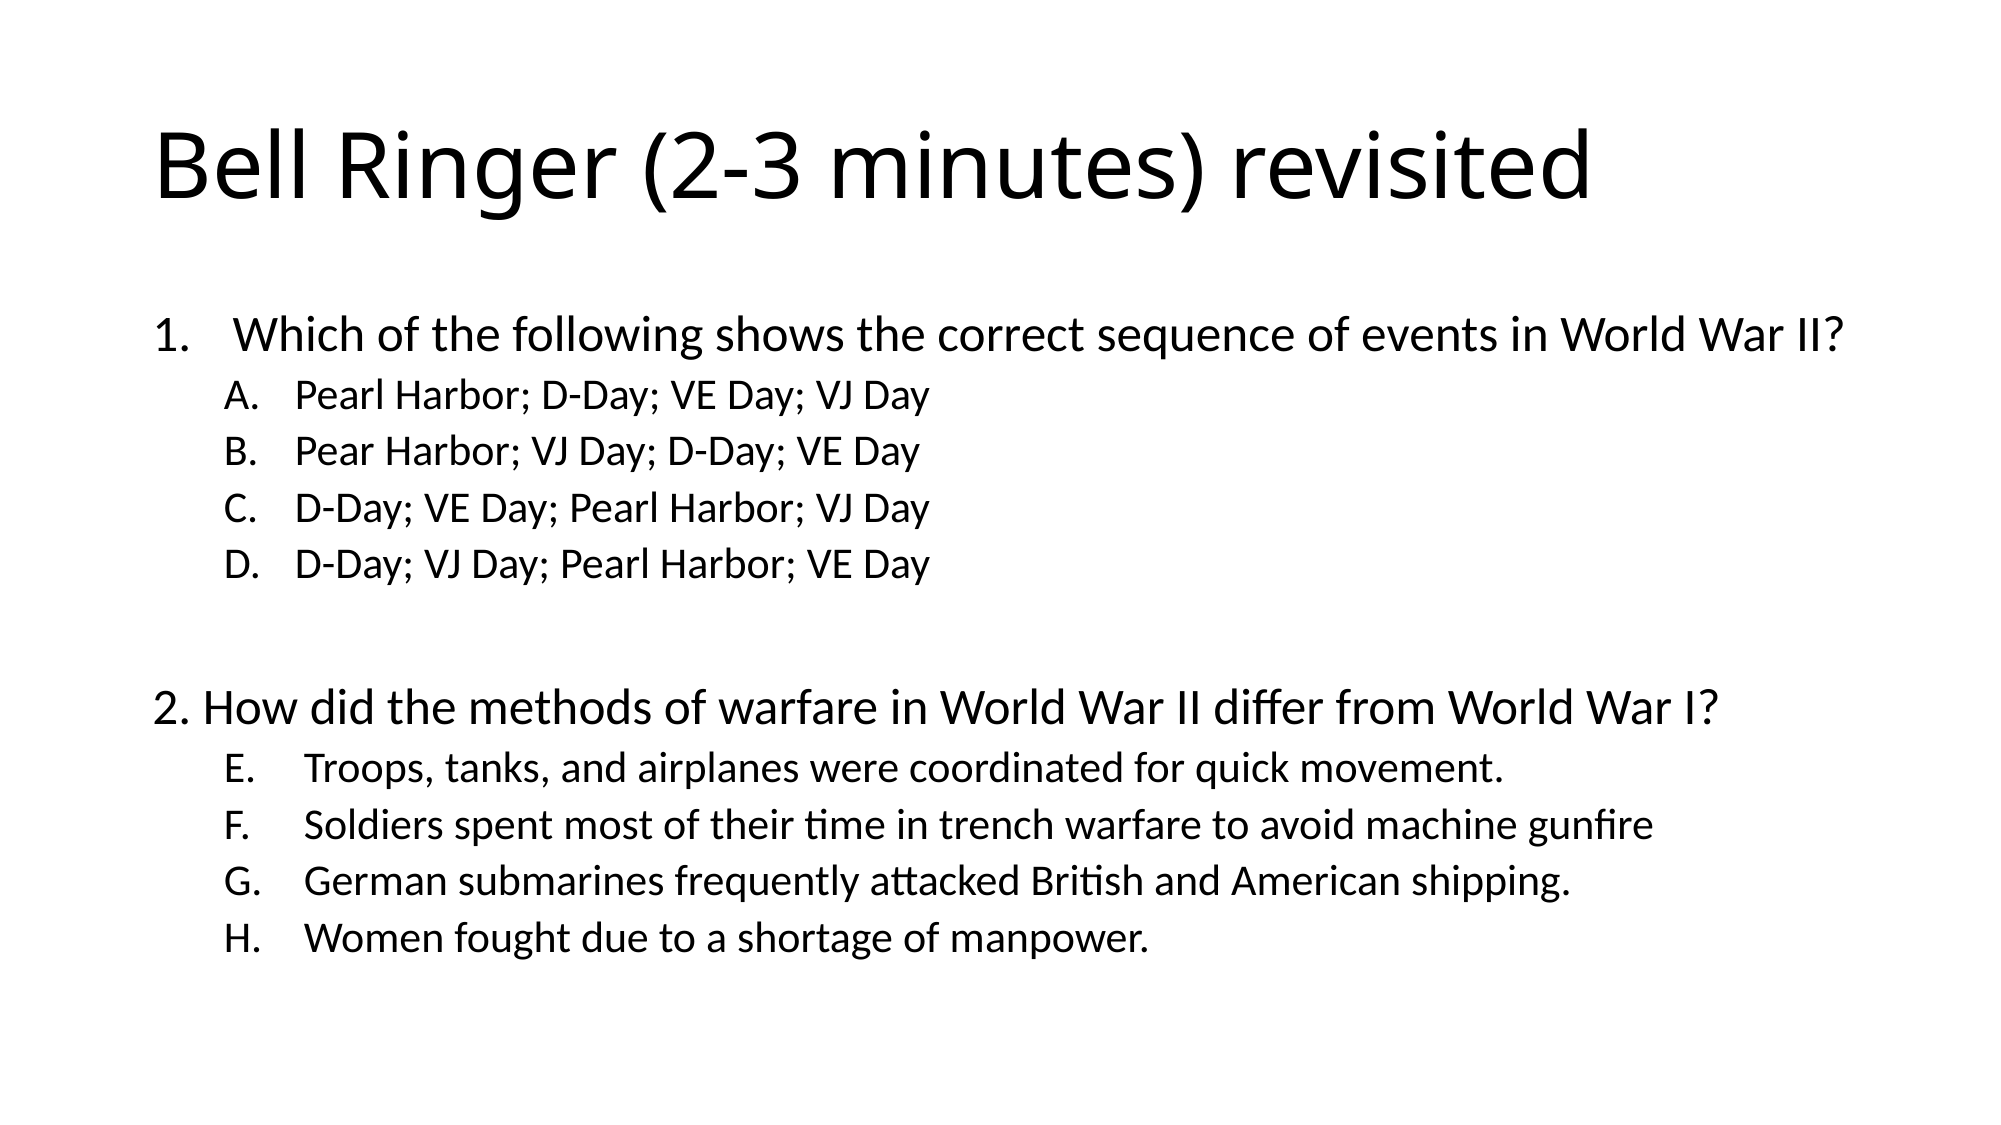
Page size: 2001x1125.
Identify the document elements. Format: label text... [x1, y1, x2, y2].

list Which of the following shows the correct sequence of events in World War II? Pearl Harbor; D-Day; VE Day; VJ Day Pear Harbor; VJ Day; D-Day; VE Day D-Day; VE Day; Pearl Harbor; VJ Day D-Day; VJ Day; Pearl Harbor; VE Day 2. How did the methods of warfare in World War II differ from World War I? Troops, tanks, and airplanes were coordinated for quick movement. Soldiers spent most of their time in trench warfare to avoid machine gunfire German submarines frequently attacked British and American shipping. Women fought due to a shortage of manpower. [137, 299, 1863, 1014]
title Bell Ringer (2-3 minutes) revisited [137, 59, 1863, 278]
